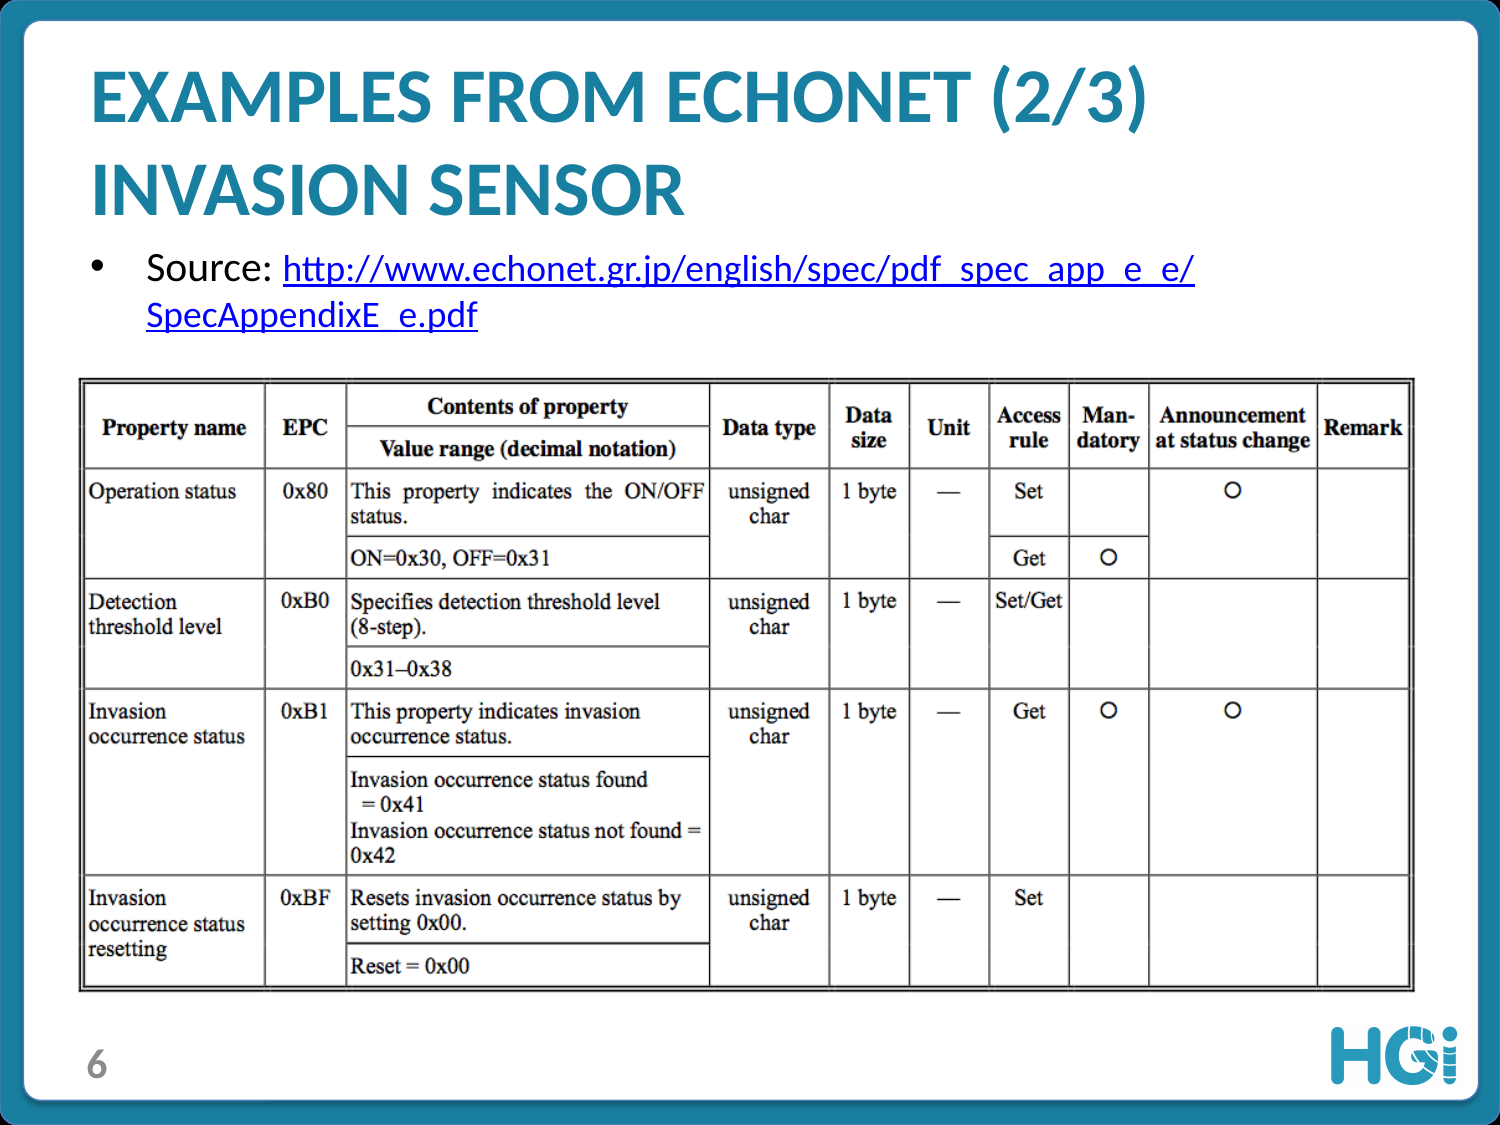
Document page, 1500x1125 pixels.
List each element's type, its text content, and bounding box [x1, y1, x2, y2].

text_box Source: http://www.echonet.gr.jp/english/spec/pdf_spec_app_e_e/SpecAppendixE_e.pdf [74, 232, 1425, 373]
picture [74, 373, 1426, 1001]
picture [1326, 1020, 1465, 1089]
title Examples from Echonet (2/3) Invasion Sensor [75, 45, 1425, 232]
